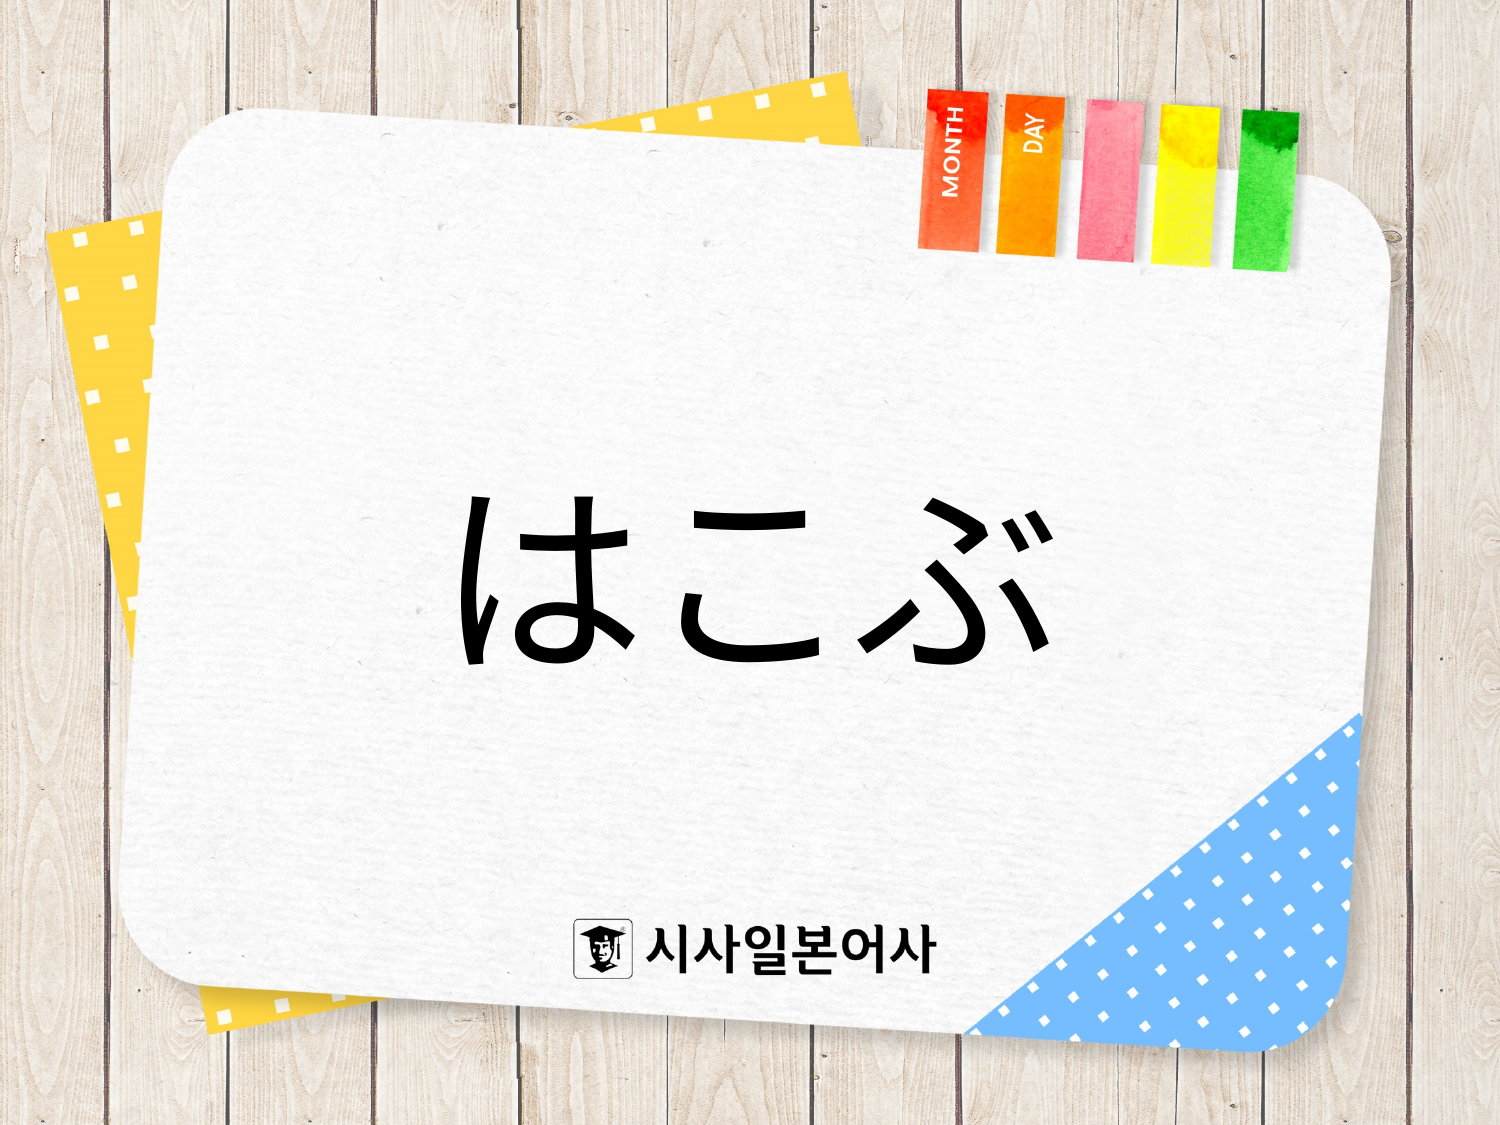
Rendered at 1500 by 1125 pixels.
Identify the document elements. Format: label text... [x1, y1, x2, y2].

title はこぶ [75, 338, 1425, 811]
picture [0, 0, 1500, 1125]
